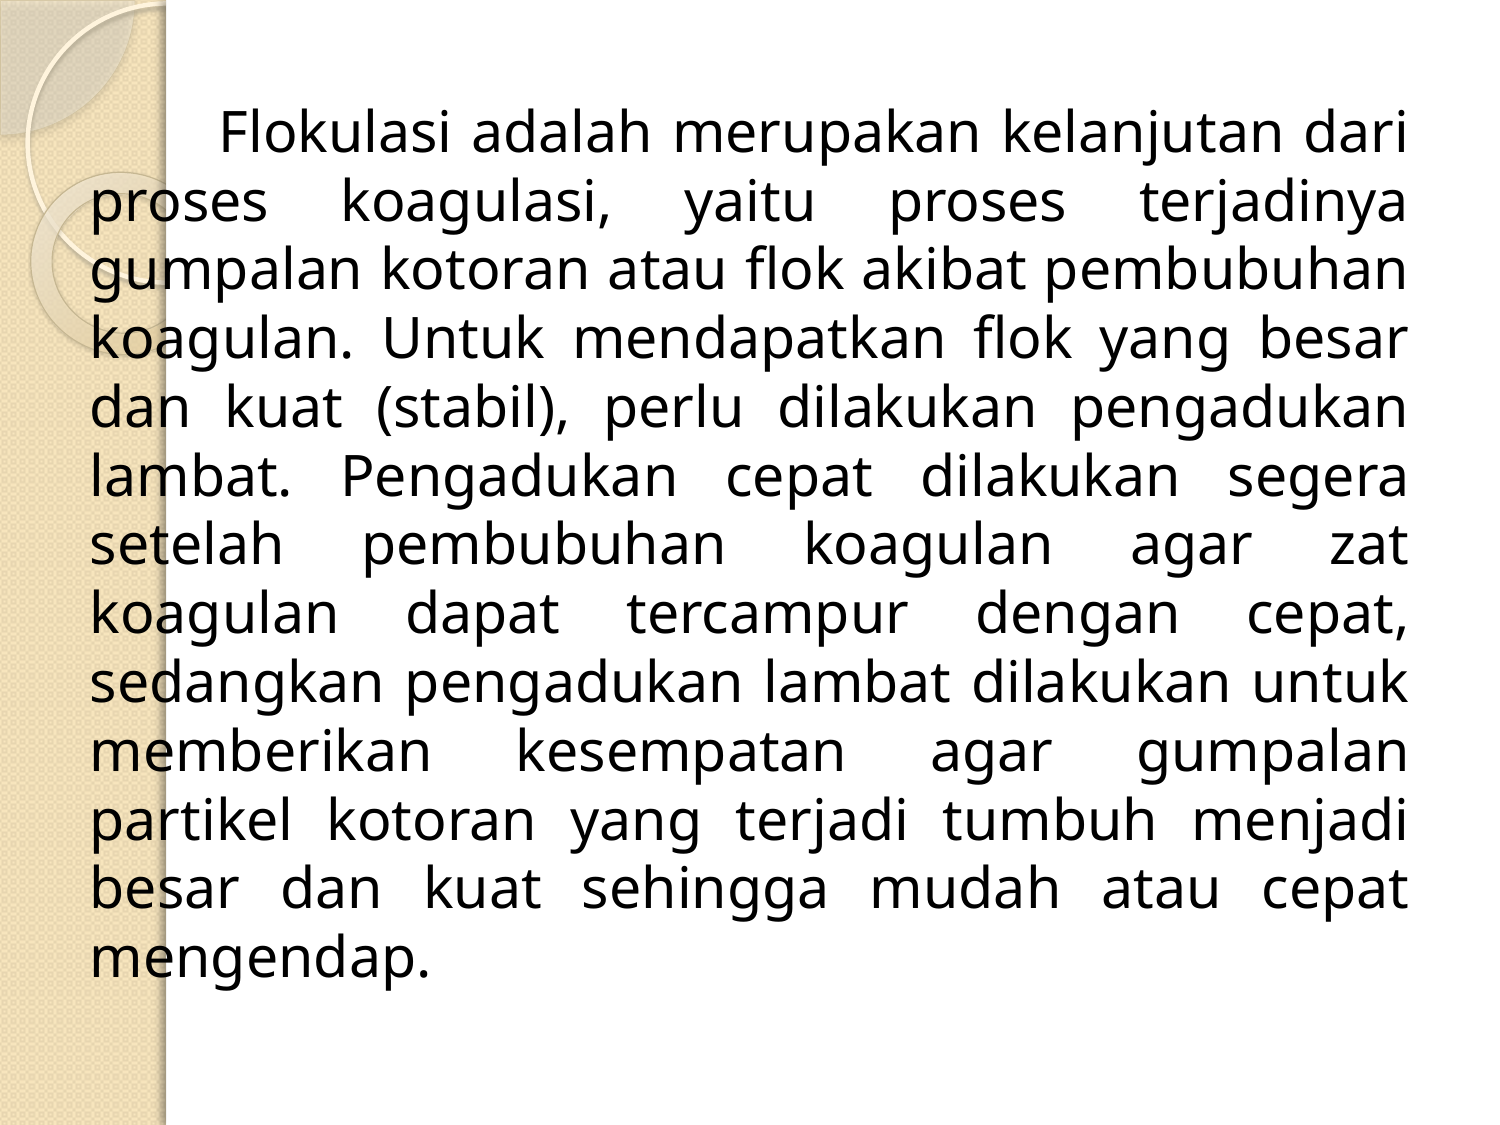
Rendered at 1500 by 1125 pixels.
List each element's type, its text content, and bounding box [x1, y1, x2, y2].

list Flokulasi adalah merupakan kelanjutan dari proses koagulasi, yaitu proses terjadinya gumpalan kotoran atau flok akibat pembubuhan koagulan. Untuk mendapatkan flok yang besar dan kuat (stabil), perlu dilakukan pengadukan lambat. Pengadukan cepat dilakukan segera setelah pembubuhan koagulan agar zat koagulan dapat tercampur dengan cepat, sedangkan pengadukan lambat dilakukan untuk memberikan kesempatan agar gumpalan partikel kotoran yang terjadi tumbuh menjadi besar dan kuat sehingga mudah atau cepat mengendap. [75, 87, 1425, 1005]
